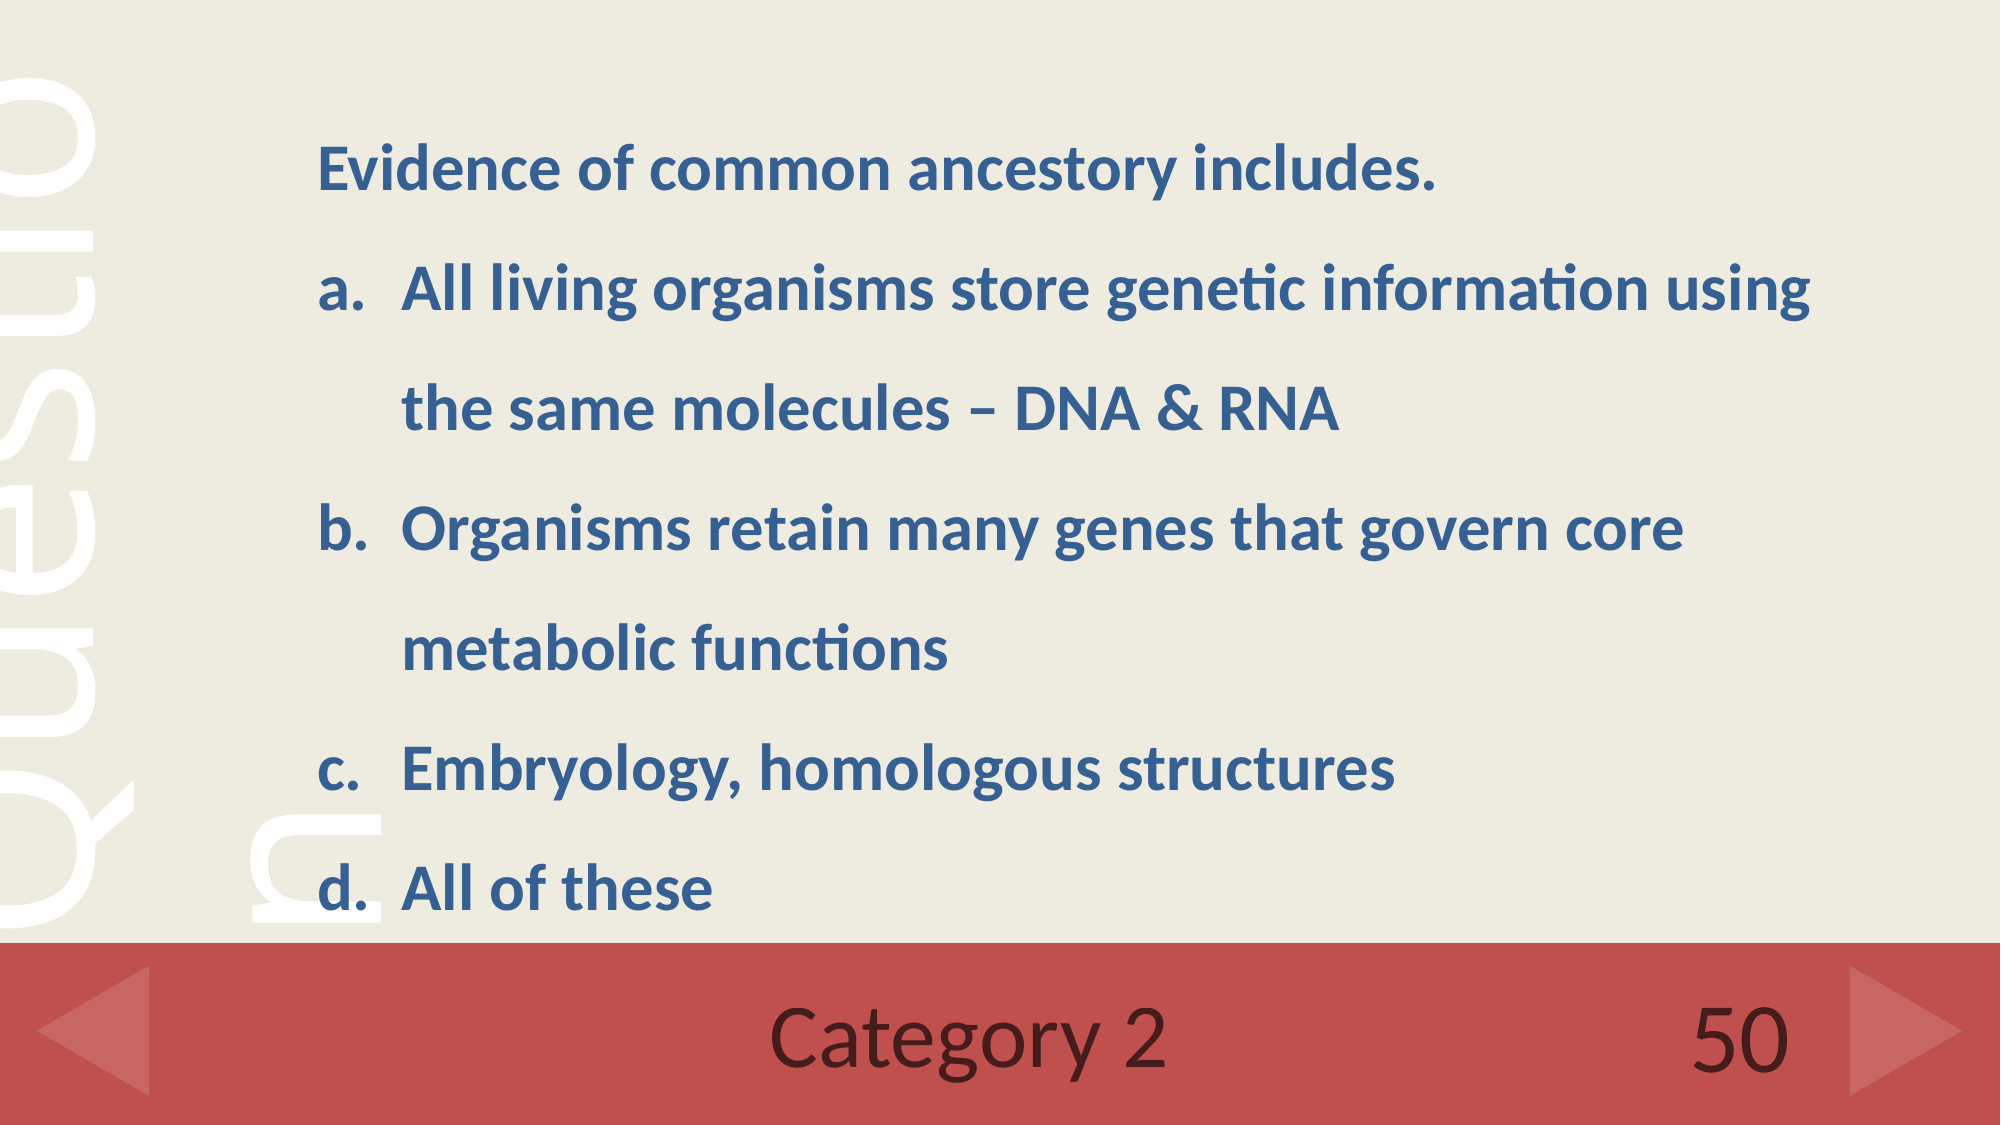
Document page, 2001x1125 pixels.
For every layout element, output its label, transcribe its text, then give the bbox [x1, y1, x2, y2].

list Evidence of common ancestory includes. All living organisms store genetic information using the same molecules – DNA & RNA Organisms retain many genes that govern core metabolic functions Embryology, homologous structures All of these [302, 69, 1897, 939]
title Category 2 [69, 937, 1870, 1125]
